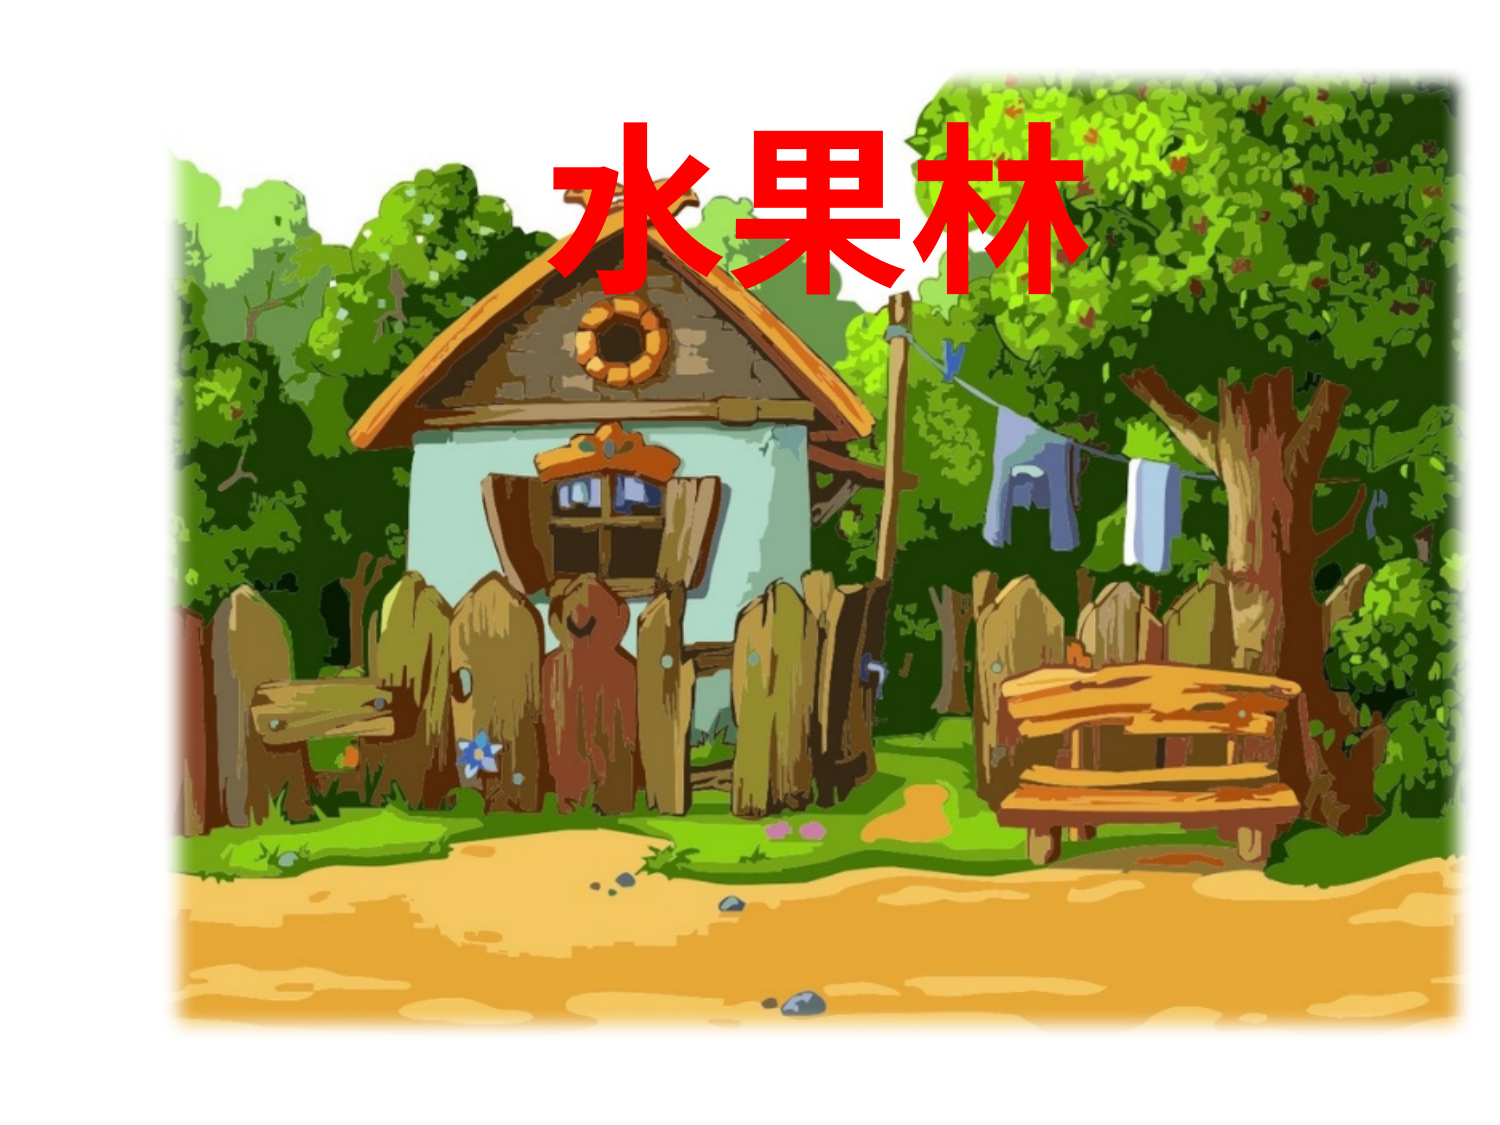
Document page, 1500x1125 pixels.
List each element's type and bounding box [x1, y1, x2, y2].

picture [162, 66, 1475, 1042]
